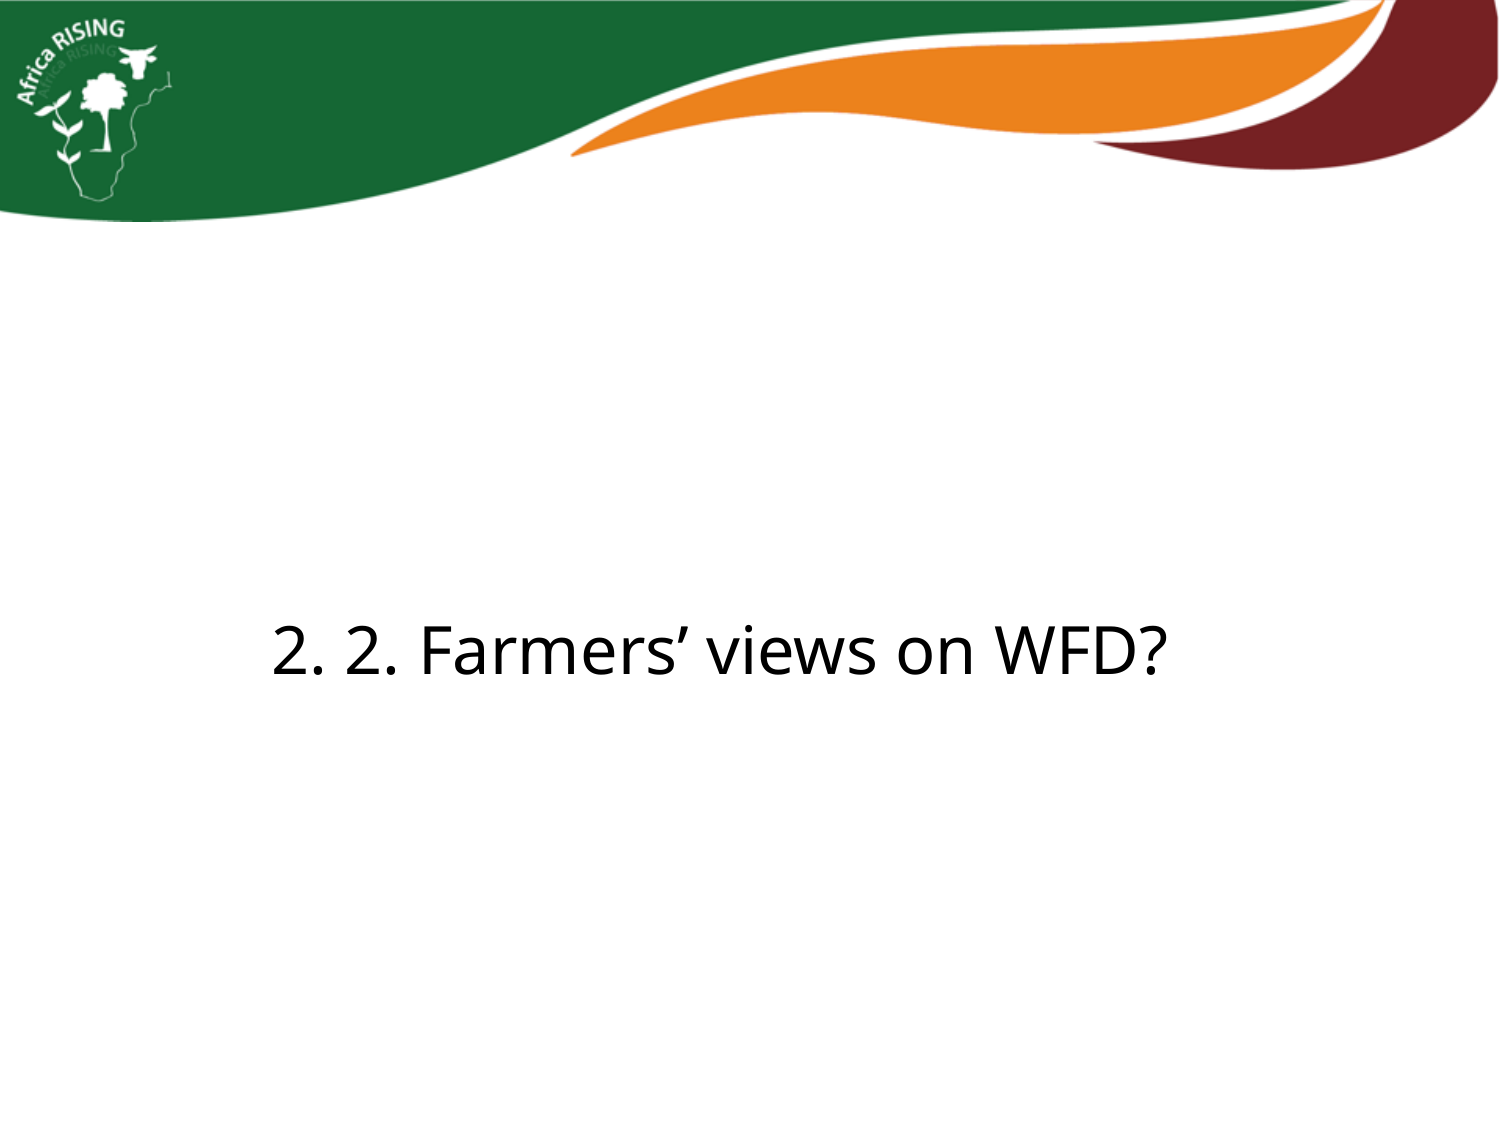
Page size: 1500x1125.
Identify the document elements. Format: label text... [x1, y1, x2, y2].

list 2. 2. Farmers’ views on WFD? [237, 600, 1213, 738]
picture [0, 0, 1499, 222]
